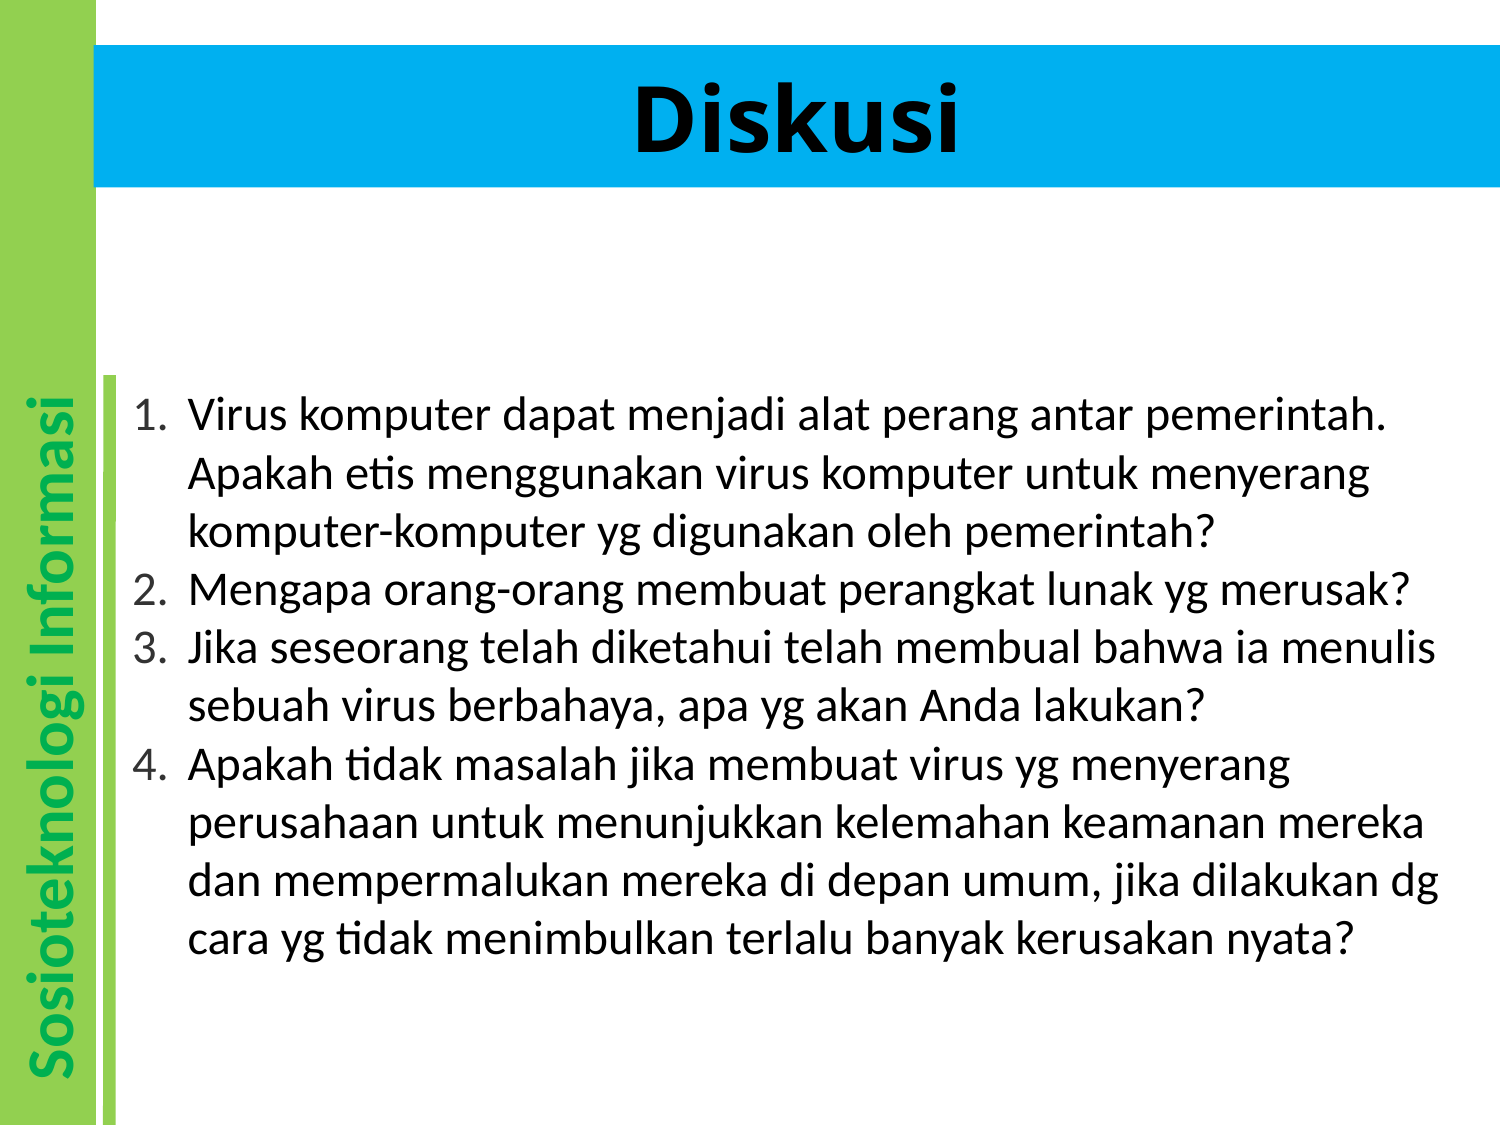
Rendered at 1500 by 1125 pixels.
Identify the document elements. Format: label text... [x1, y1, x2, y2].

text_box Virus komputer dapat menjadi alat perang antar pemerintah. Apakah etis menggunakan virus komputer untuk menyerang komputer-komputer yg digunakan oleh pemerintah? Mengapa orang-orang membuat perangkat lunak yg merusak? Jika seseorang telah diketahui telah membual bahwa ia menulis sebuah virus berbahaya, apa yg akan Anda lakukan? Apakah tidak masalah jika membuat virus yg menyerang perusahaan untuk menunjukkan kelemahan keamanan mereka dan mempermalukan mereka di depan umum, jika dilakukan dg cara yg tidak menimbulkan terlalu banyak kerusakan nyata? [117, 374, 1465, 1078]
title Diskusi [93, 45, 1500, 188]
